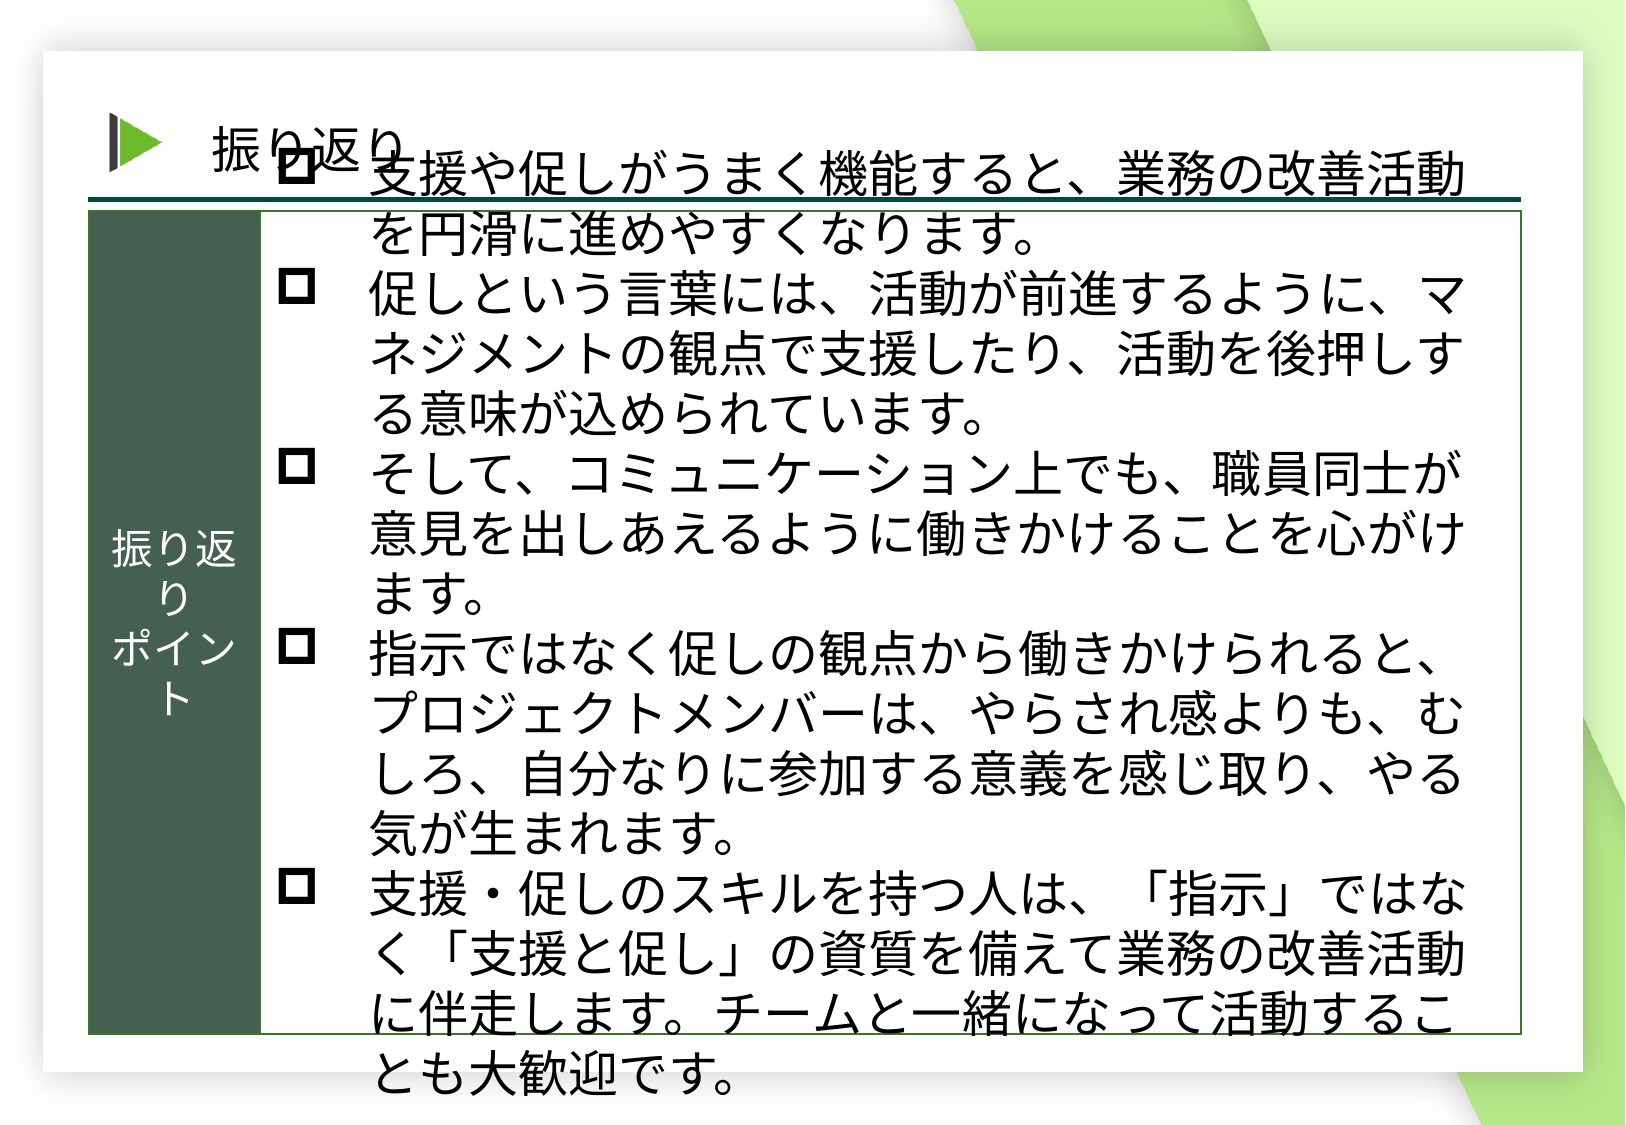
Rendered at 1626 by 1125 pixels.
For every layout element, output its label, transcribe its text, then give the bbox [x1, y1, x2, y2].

picture [0, 0, 1625, 1125]
text_box 支援や促しがうまく機能すると、業務の改善活動を円滑に進めやすくなります。 促しという言葉には、活動が前進するように、マネジメントの観点で支援したり、活動を後押しする意味が込められています。 そして、コミュニケーション上でも、職員同士が意見を出しあえるように働きかけることを心がけます。 指示ではなく促しの観点から働きかけられると、プロジェクトメンバーは、やらされ感よりも、むしろ、自分なりに参加する意義を感じ取り、やる気が生まれます。 支援・促しのスキルを持つ人は、「指示」ではなく「支援と促し」の資質を備えて業務の改善活動に伴走します。チームと一緒になって活動することも大歓迎です。 [259, 210, 1522, 1035]
text_box 振り返り ポイント [88, 210, 259, 1035]
